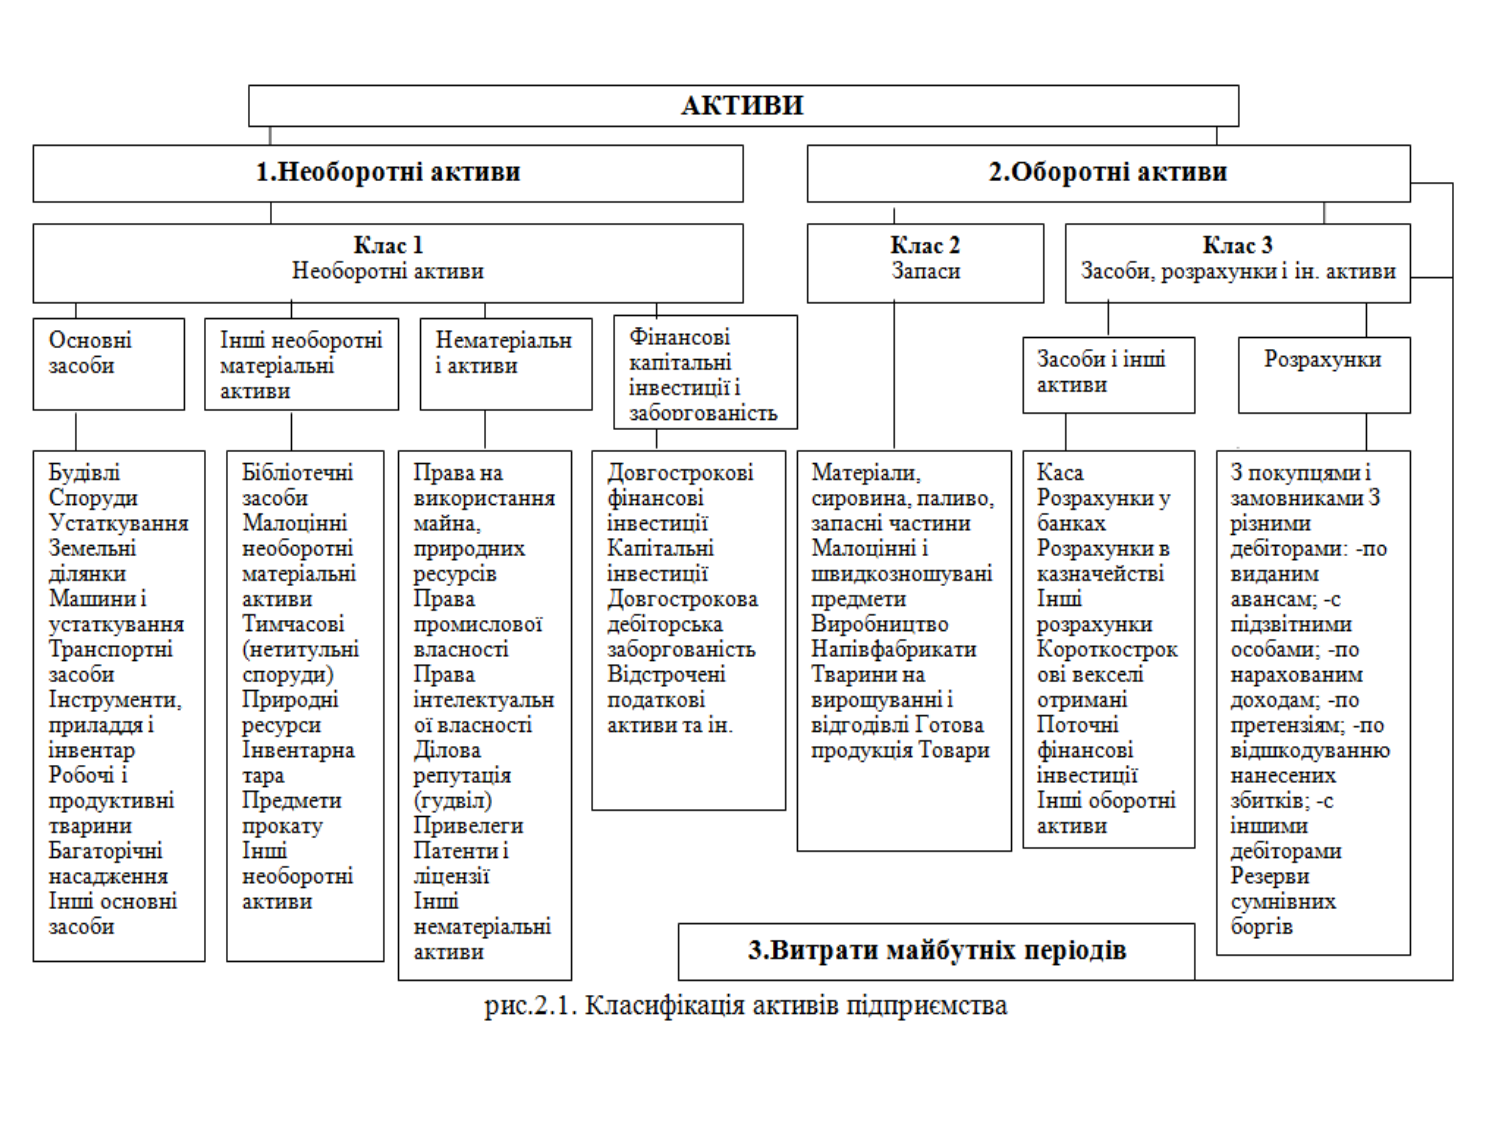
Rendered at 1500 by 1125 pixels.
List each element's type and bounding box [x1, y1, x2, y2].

picture [5, 66, 1495, 1036]
